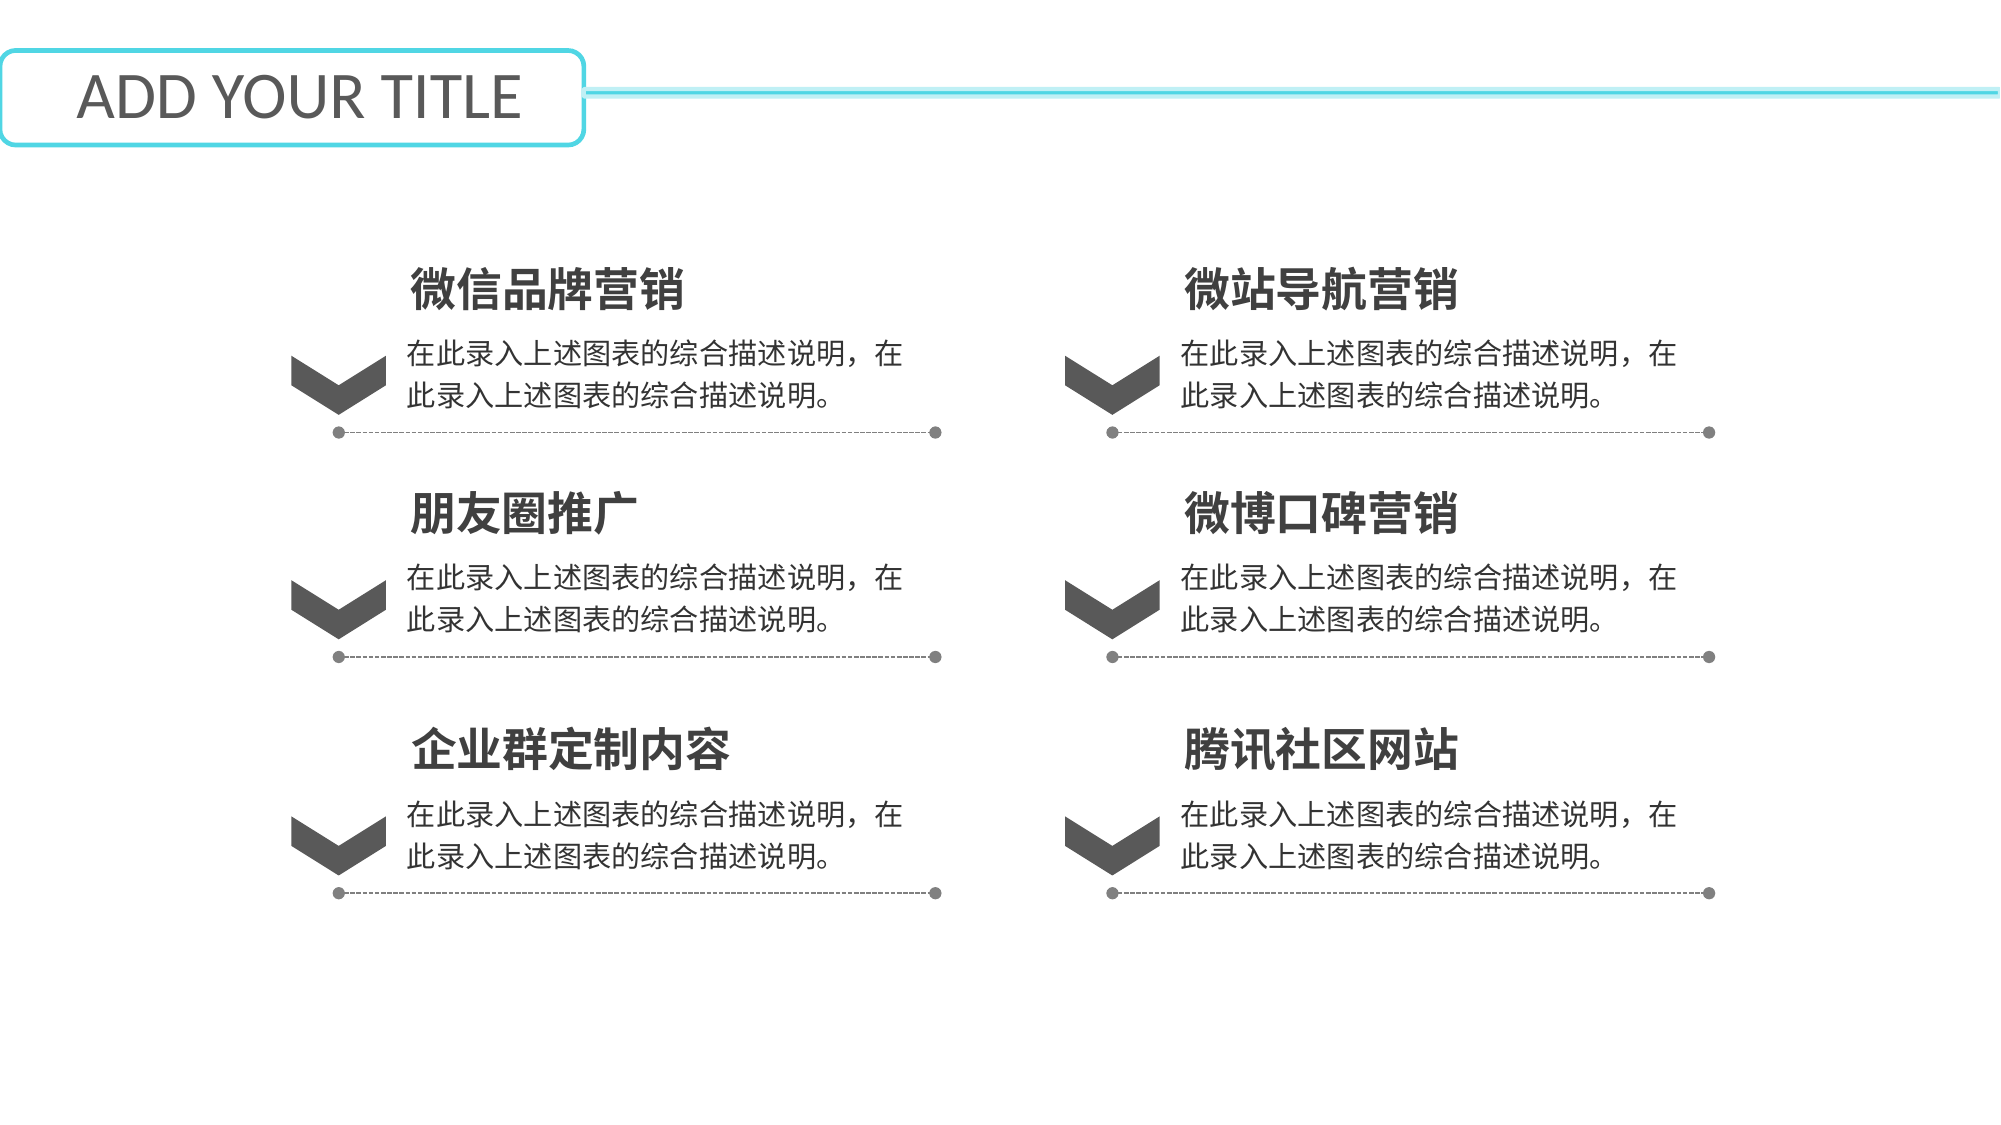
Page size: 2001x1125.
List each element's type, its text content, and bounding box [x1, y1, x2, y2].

text_box 在此录入上述图表的综合描述说明，在此录入上述图表的综合描述说明。 [1165, 545, 1710, 645]
text_box [289, 353, 389, 417]
text_box 企业群定制内容 [395, 713, 747, 781]
text_box 朋友圈推广 [395, 477, 655, 545]
text_box 在此录入上述图表的综合描述说明，在此录入上述图表的综合描述说明。 [1165, 781, 1710, 881]
text_box [289, 578, 389, 642]
text_box [1062, 814, 1162, 878]
text_box 在此录入上述图表的综合描述说明，在此录入上述图表的综合描述说明。 [391, 781, 936, 881]
text_box 微站导航营销 [1169, 252, 1474, 320]
text_box [1062, 578, 1162, 642]
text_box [0, 44, 2000, 146]
text_box 腾讯社区网站 [1169, 713, 1474, 781]
text_box [1062, 353, 1162, 417]
text_box 在此录入上述图表的综合描述说明，在此录入上述图表的综合描述说明。 [391, 545, 936, 645]
text_box 在此录入上述图表的综合描述说明，在此录入上述图表的综合描述说明。 [1165, 320, 1710, 420]
text_box 微信品牌营销 [395, 252, 701, 320]
text_box 微博口碑营销 [1169, 477, 1474, 545]
text_box [289, 814, 389, 878]
text_box 在此录入上述图表的综合描述说明，在此录入上述图表的综合描述说明。 [391, 320, 936, 420]
